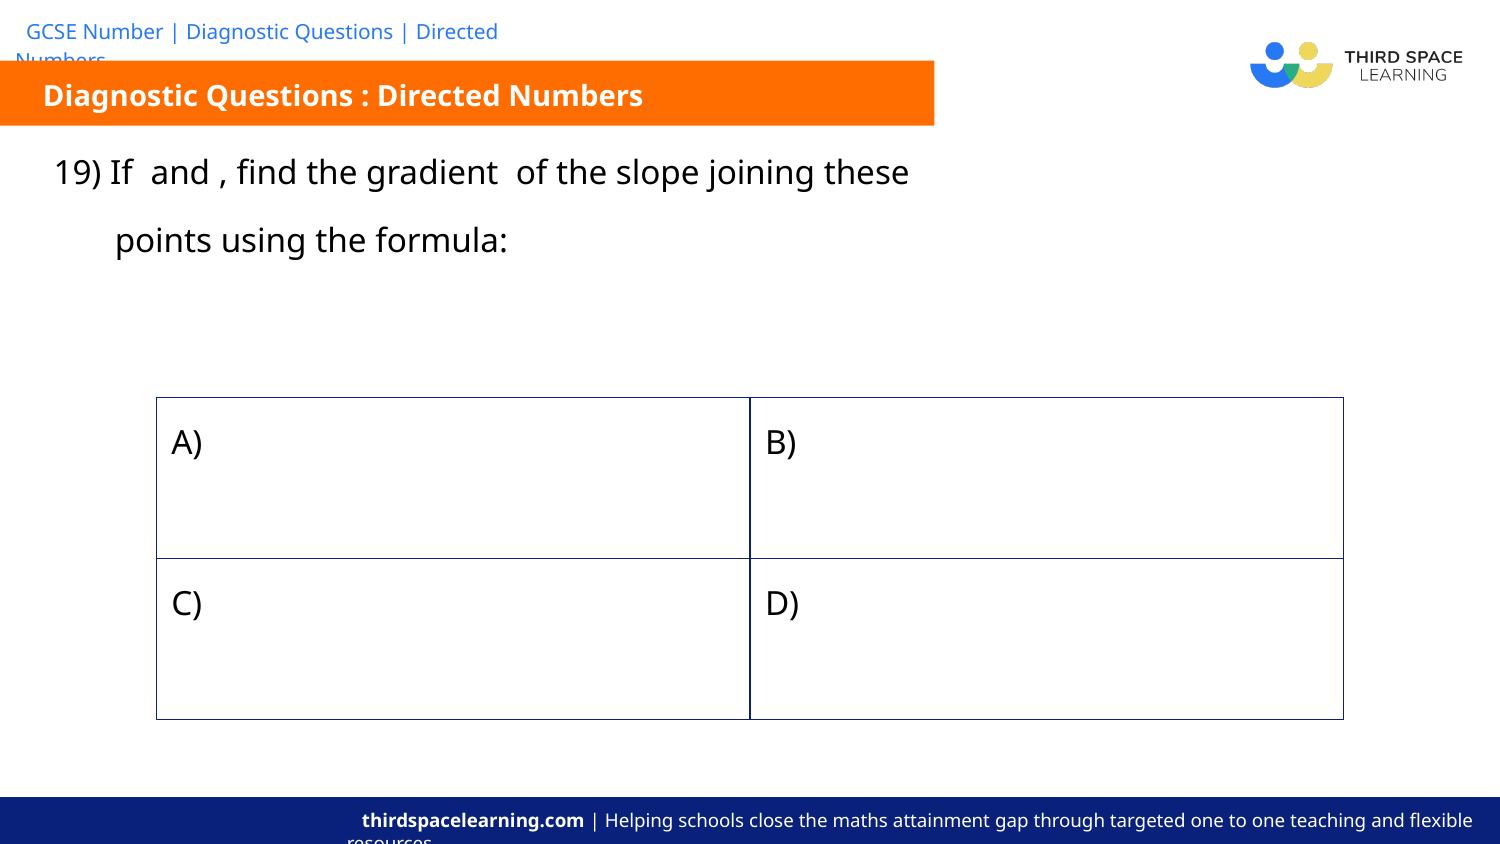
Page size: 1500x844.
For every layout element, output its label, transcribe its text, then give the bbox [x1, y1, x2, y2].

text_box Diagnostic Questions : Directed Numbers [27, 61, 778, 127]
picture [1250, 33, 1465, 99]
